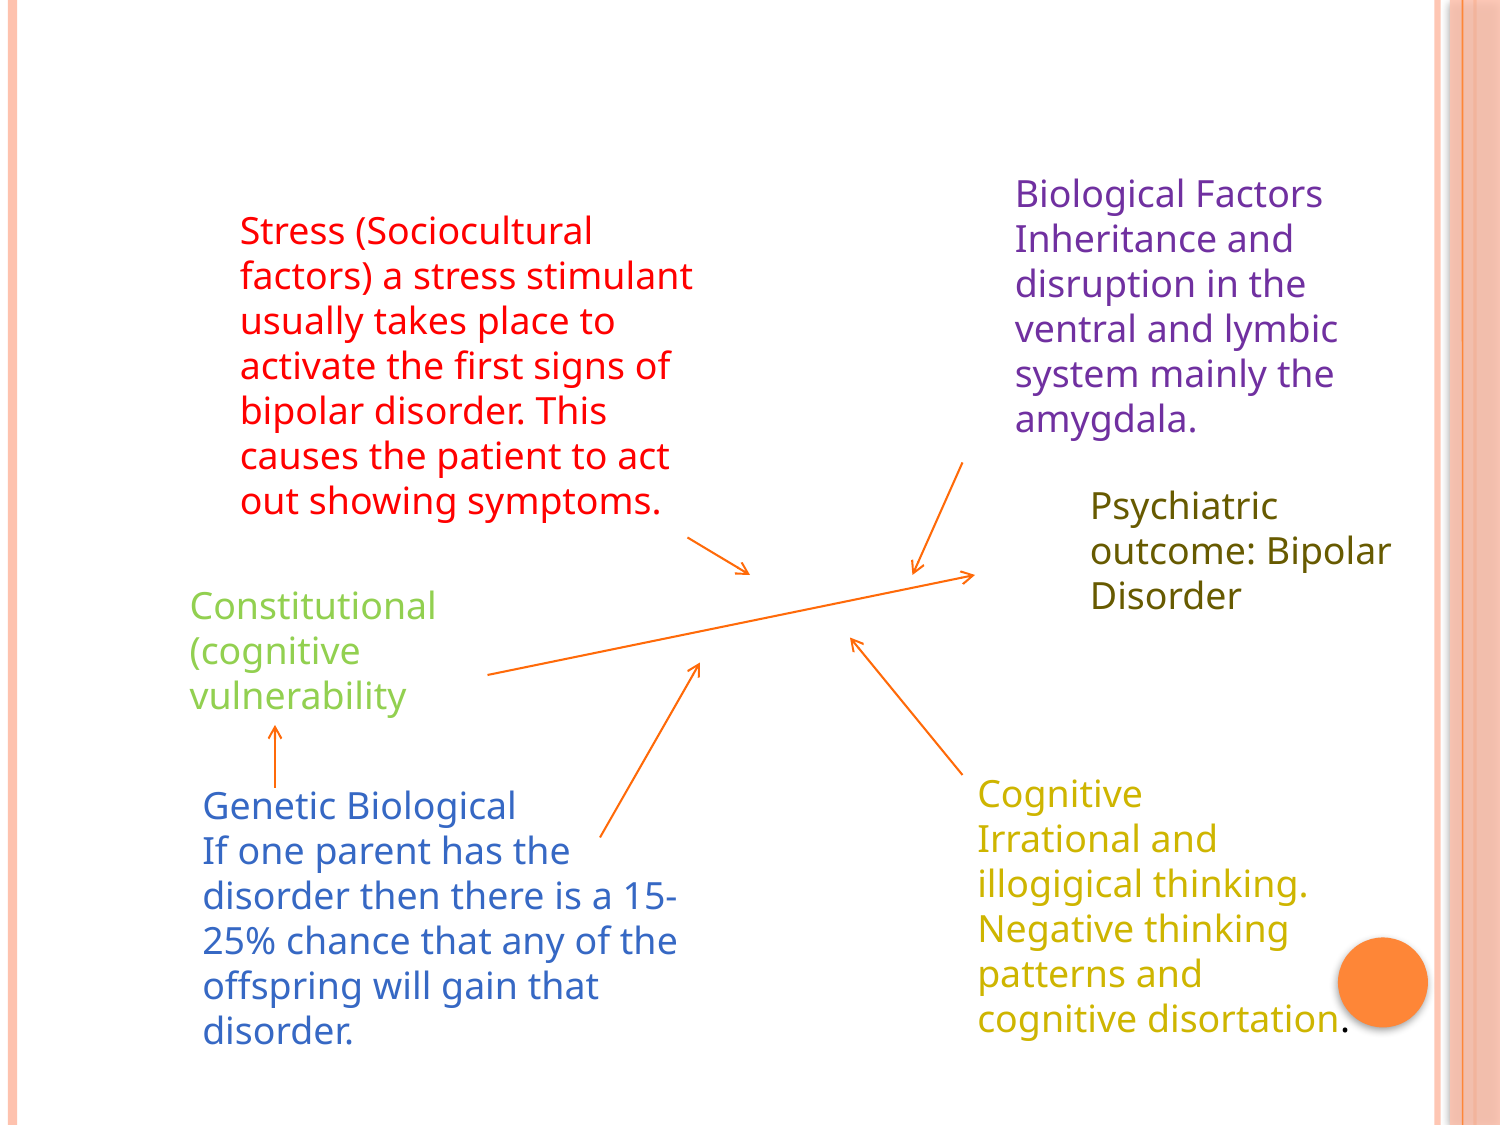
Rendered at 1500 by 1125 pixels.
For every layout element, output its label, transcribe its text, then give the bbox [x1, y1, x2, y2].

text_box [486, 574, 976, 676]
text_box Constitutional (cognitive vulnerability [174, 574, 563, 725]
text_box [599, 661, 701, 838]
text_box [686, 536, 751, 576]
text_box Cognitive Irrational and illogigical thinking. Negative thinking patterns and cognitive disortation. [962, 762, 1388, 1048]
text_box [911, 461, 964, 576]
text_box Psychiatric outcome: Bipolar Disorder [1074, 474, 1413, 625]
text_box Biological Factors Inheritance and disruption in the ventral and lymbic system mainly the amygdala. [999, 162, 1400, 448]
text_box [849, 636, 963, 776]
text_box Genetic Biological If one parent has the disorder then there is a 15-25% chance that any of the offspring will gain that disorder. [187, 774, 700, 1060]
text_box Stress (Sociocultural factors) a stress stimulant usually takes place to activate the first signs of bipolar disorder. This causes the patient to act out showing symptoms. [225, 199, 713, 574]
